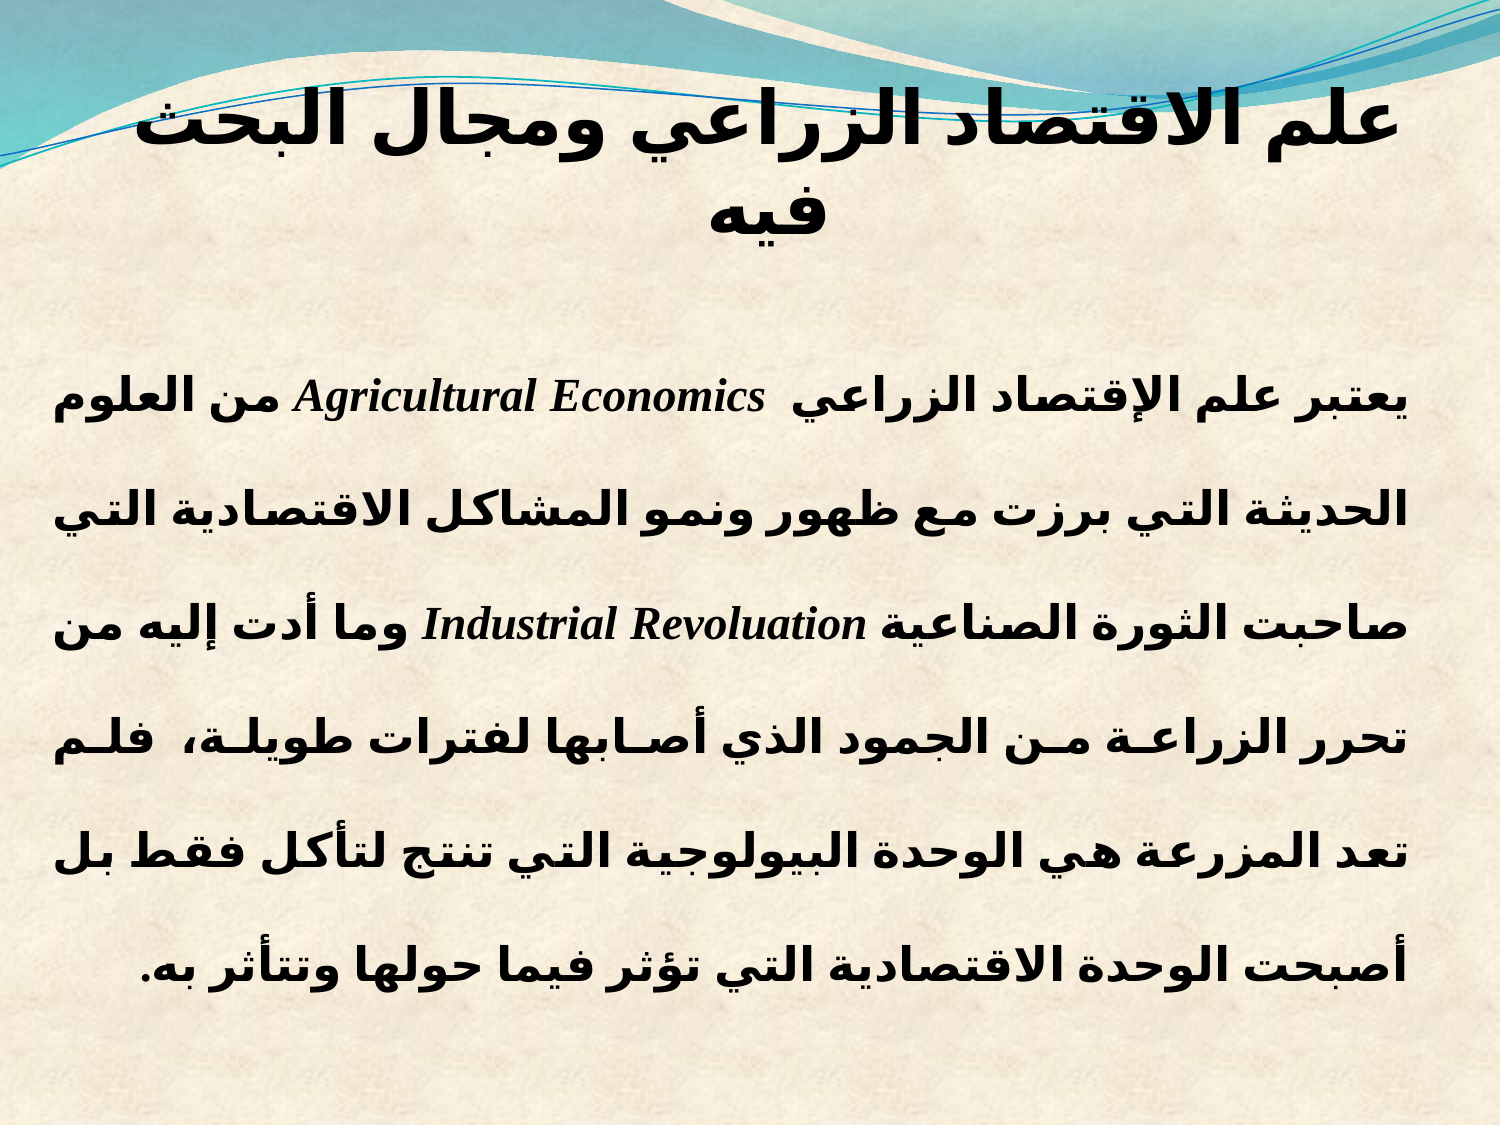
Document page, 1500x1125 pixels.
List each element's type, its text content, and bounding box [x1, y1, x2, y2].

title علم الاقتصاد الزراعي ومجال البحث فيه [62, 75, 1476, 250]
list يعتبر علم الإقتصاد الزراعي Agricultural Economics من العلوم الحديثة التي برزت مع ظهور ونمو المشاكل الاقتصادية التي صاحبت الثورة الصناعية Industrial Revoluation وما أدت إليه من تحرر الزراعة من الجمود الذي أصابها لفترات طويلة، فلم تعد المزرعة هي الوحدة البيولوجية التي تنتج لتأكل فقط بل أصبحت الوحدة الاقتصادية التي تؤثر فيما حولها وتتأثر به. [37, 299, 1425, 1043]
